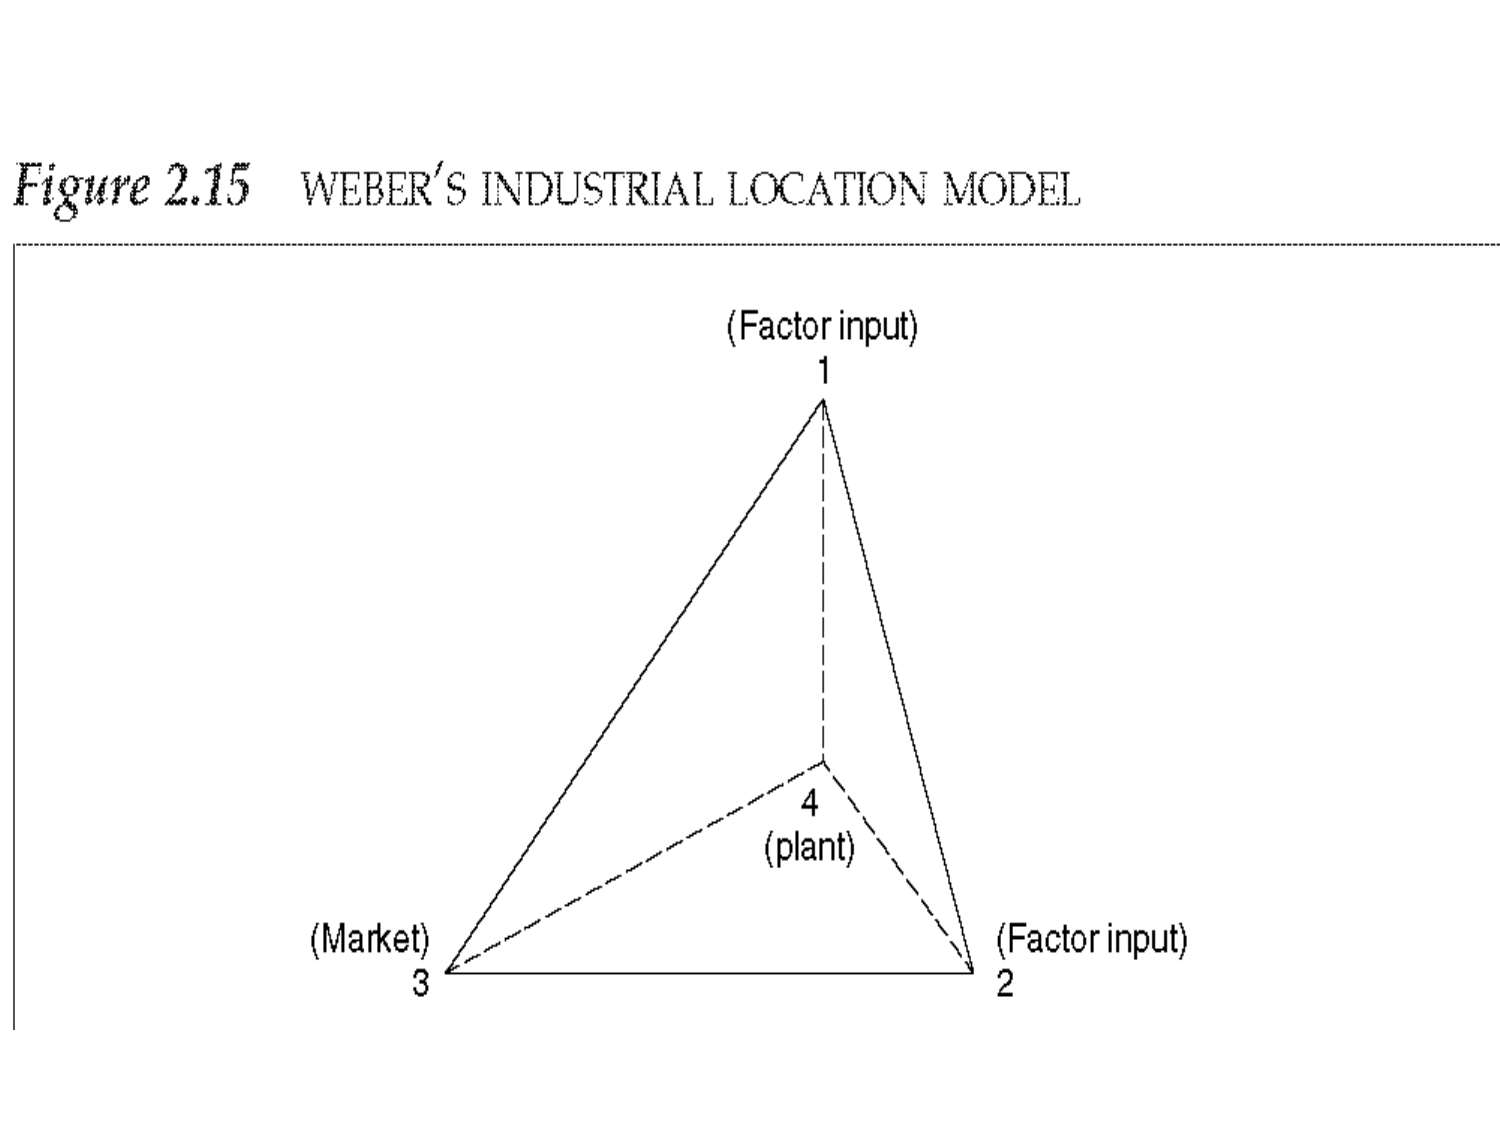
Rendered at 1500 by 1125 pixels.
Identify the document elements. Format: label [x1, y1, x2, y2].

picture [0, 108, 1500, 1030]
